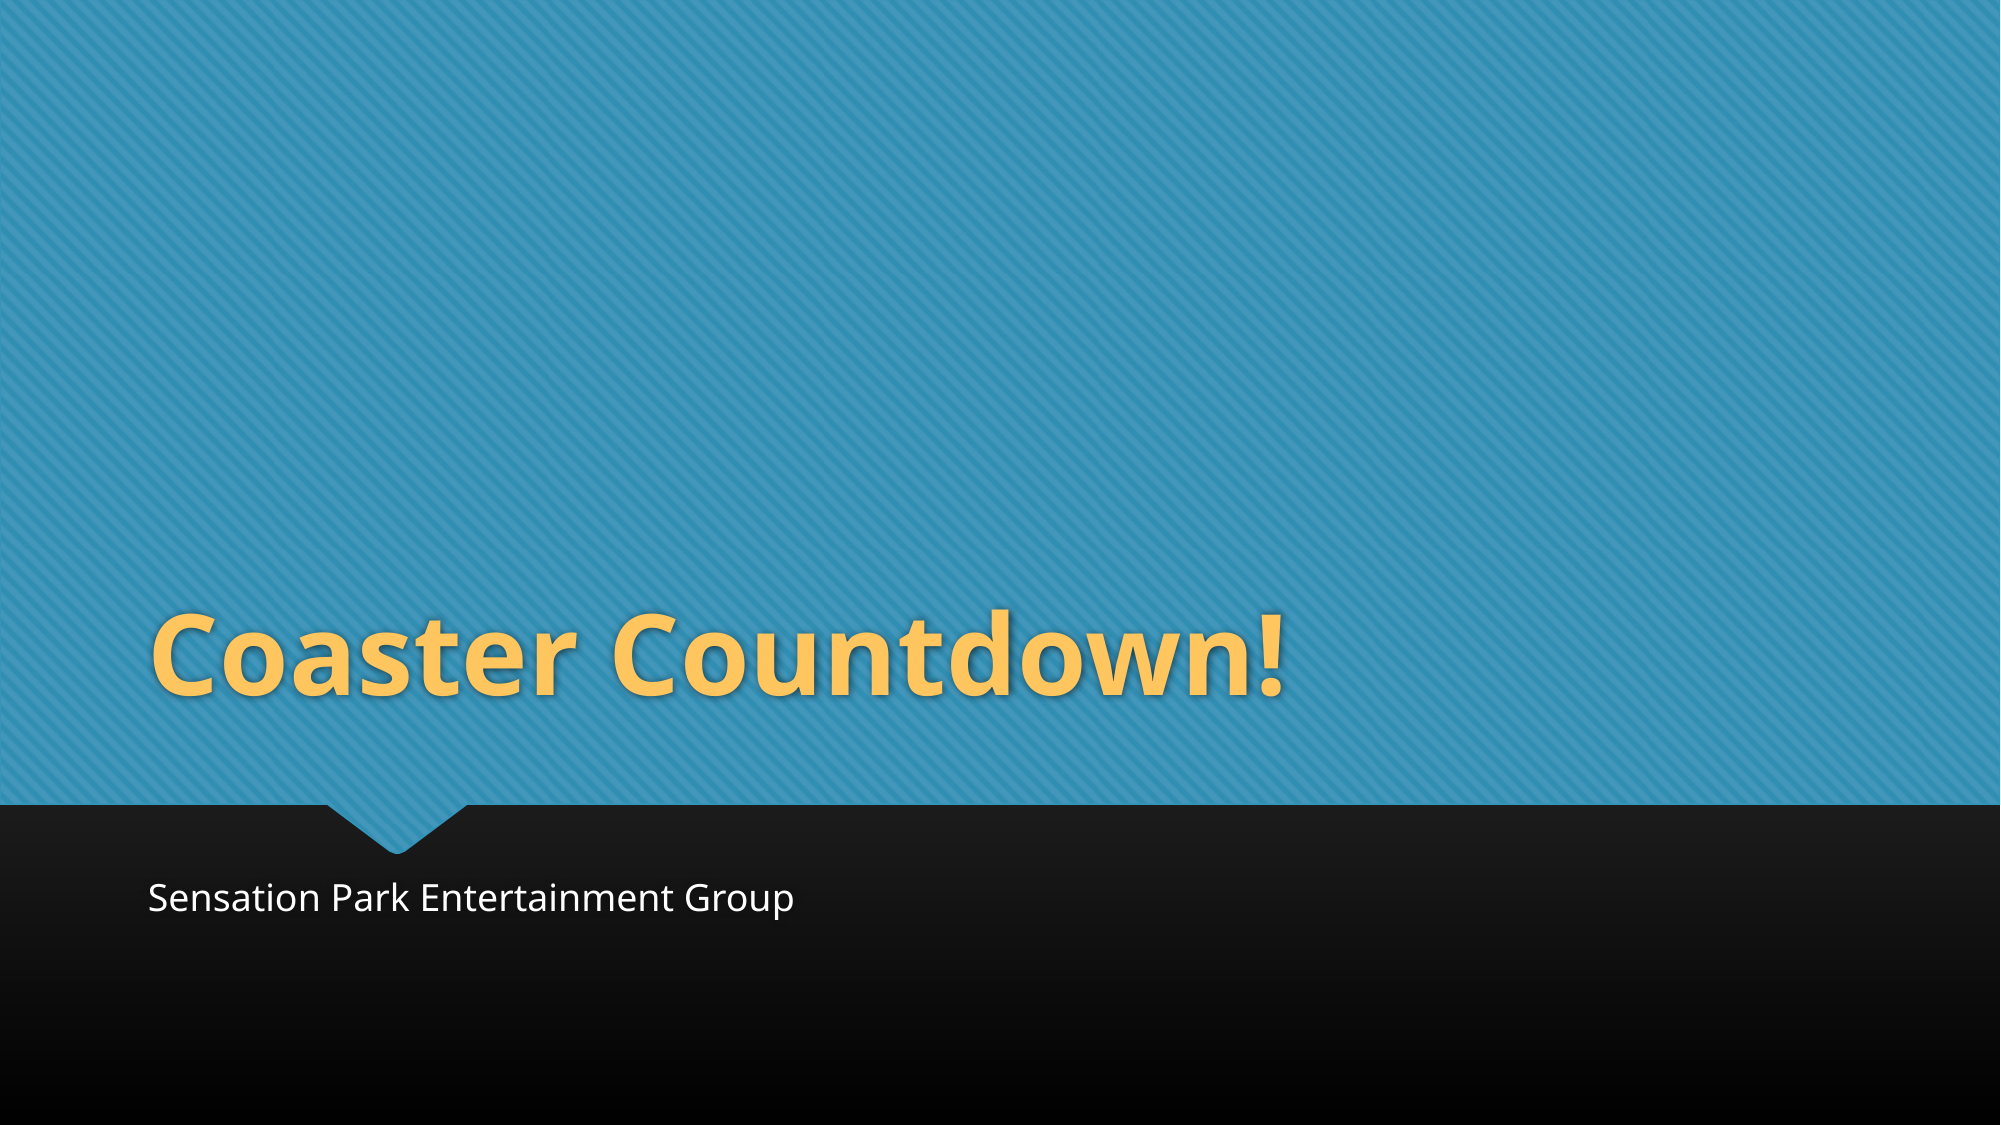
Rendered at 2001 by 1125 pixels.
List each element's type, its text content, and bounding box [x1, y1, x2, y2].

title Coaster Countdown! [132, 237, 1868, 726]
subtitle Sensation Park Entertainment Group [132, 866, 1868, 938]
